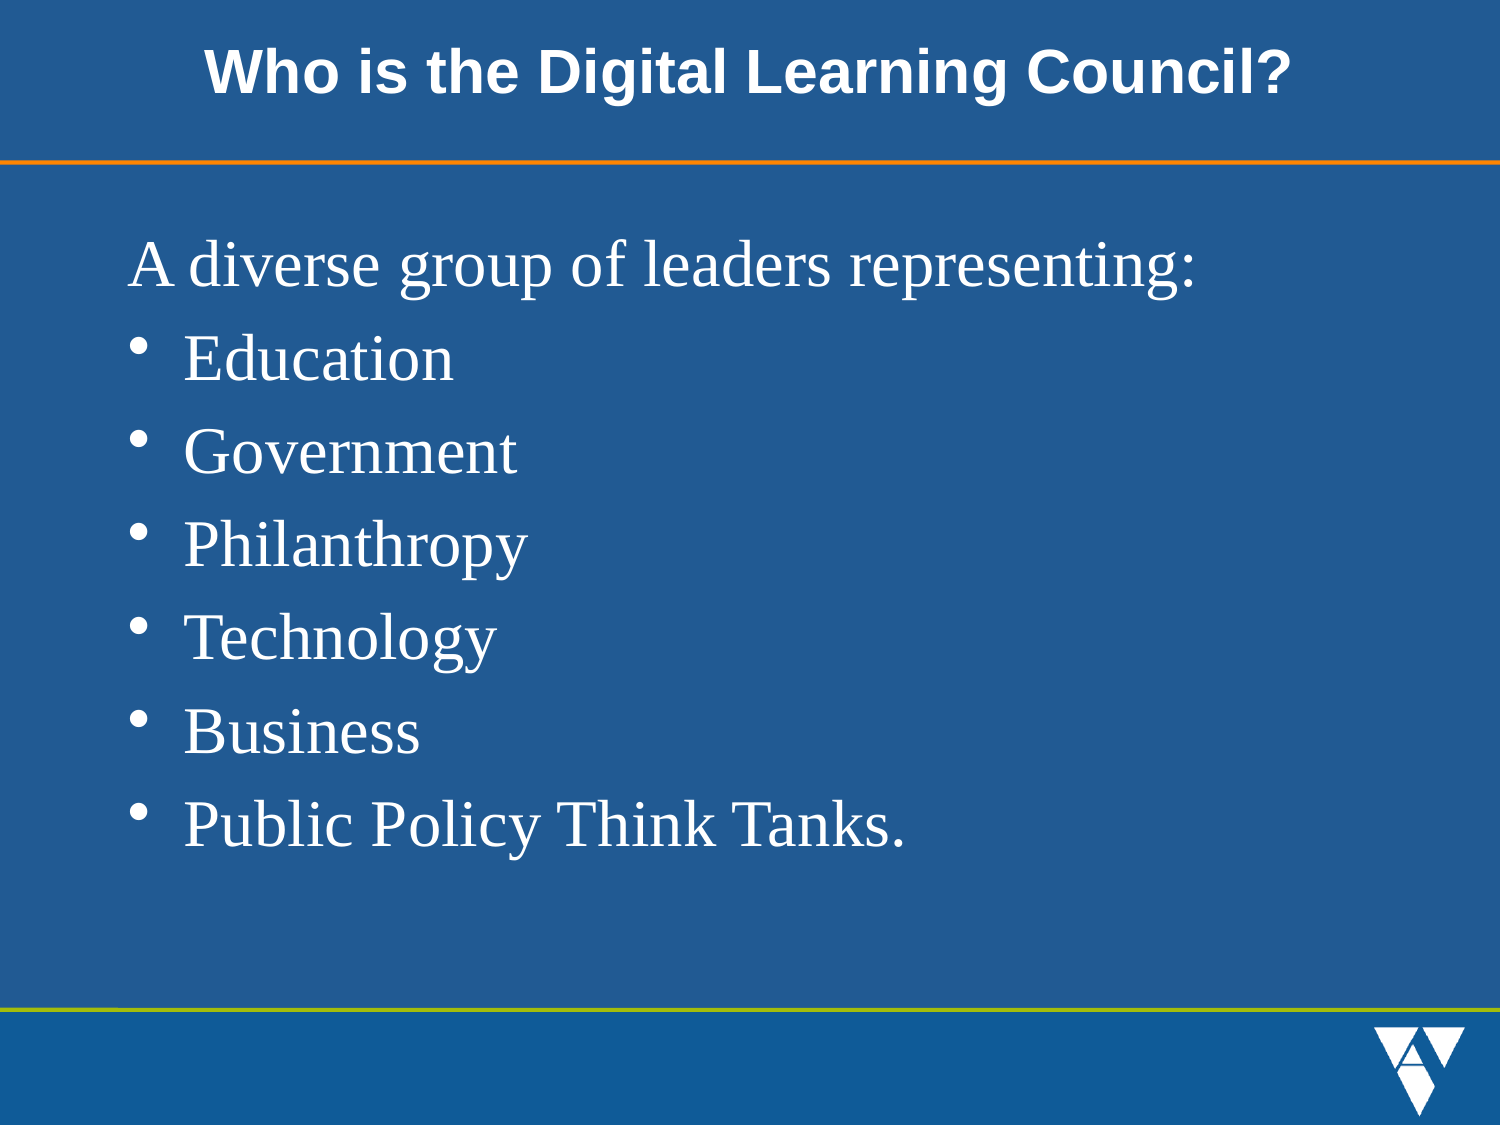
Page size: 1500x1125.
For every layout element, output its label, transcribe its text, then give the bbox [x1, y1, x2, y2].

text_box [0, 1009, 1500, 1125]
list A diverse group of leaders representing: Education Government Philanthropy Technology Business Public Policy Think Tanks. [112, 212, 1388, 888]
text_box Who is the Digital Learning Council? [0, 50, 1500, 163]
